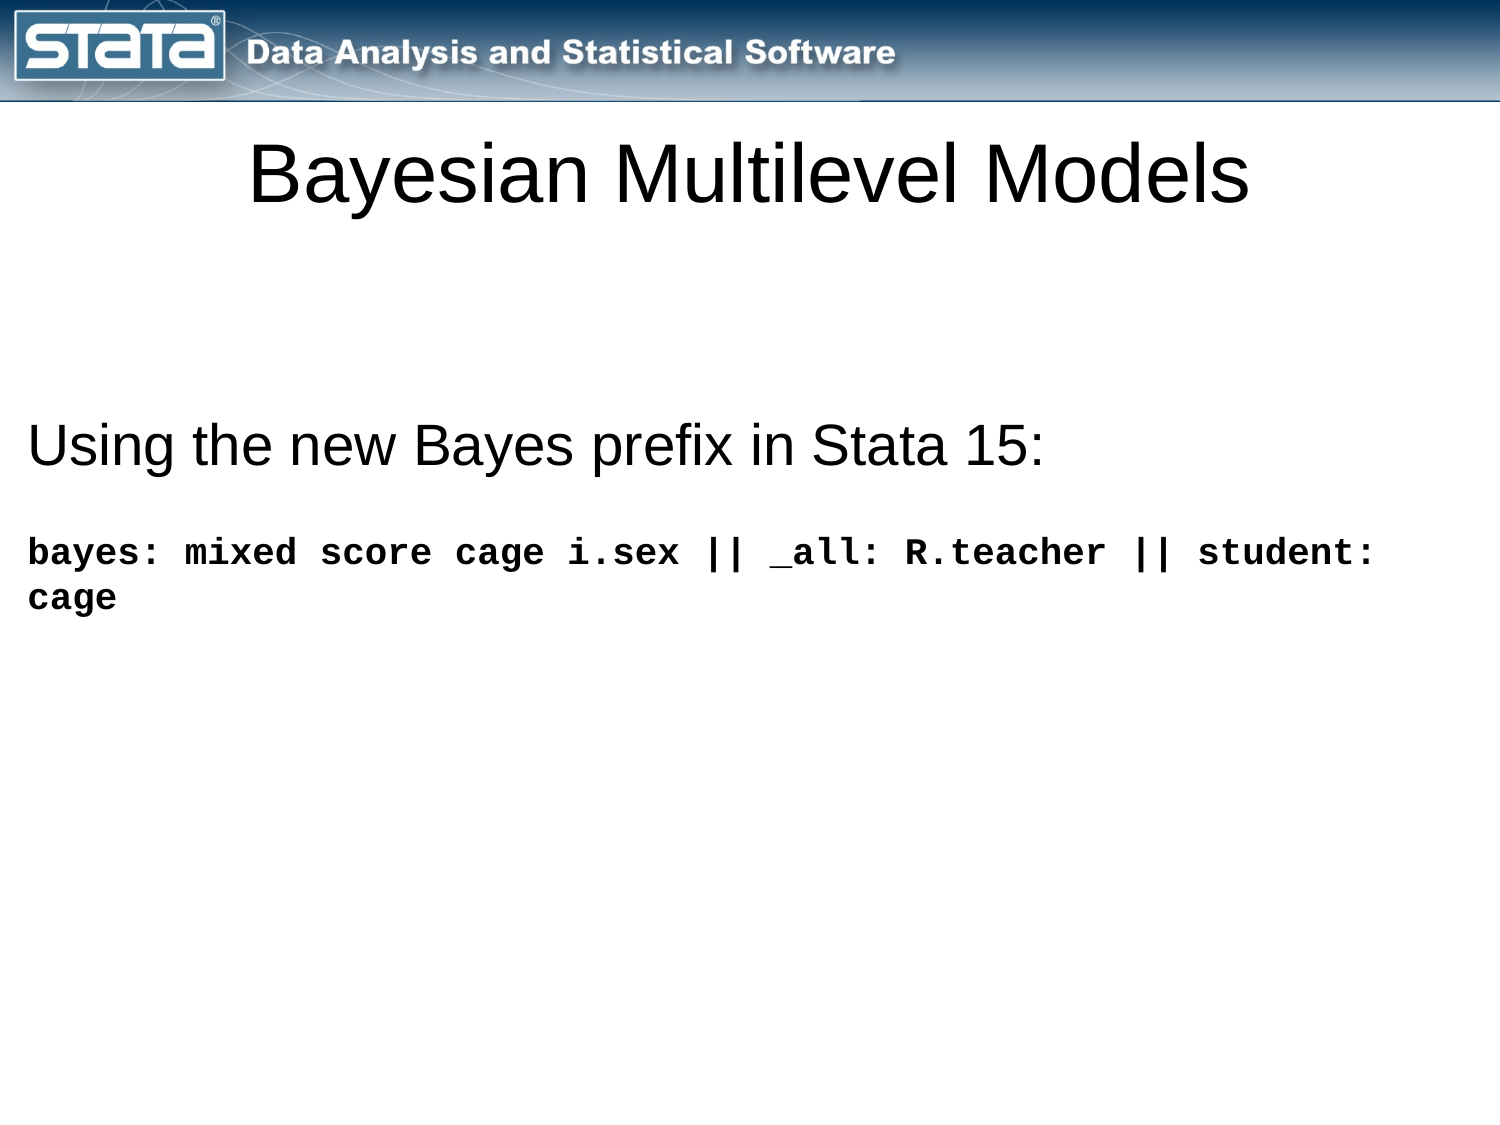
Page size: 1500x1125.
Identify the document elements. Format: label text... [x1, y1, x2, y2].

picture [0, 0, 1500, 102]
title Bayesian Multilevel Models [0, 109, 1500, 238]
text_box Using the new Bayes prefix in Stata 15: bayes: mixed score cage i.sex || _all: R.teacher || student: cage [12, 399, 1500, 625]
